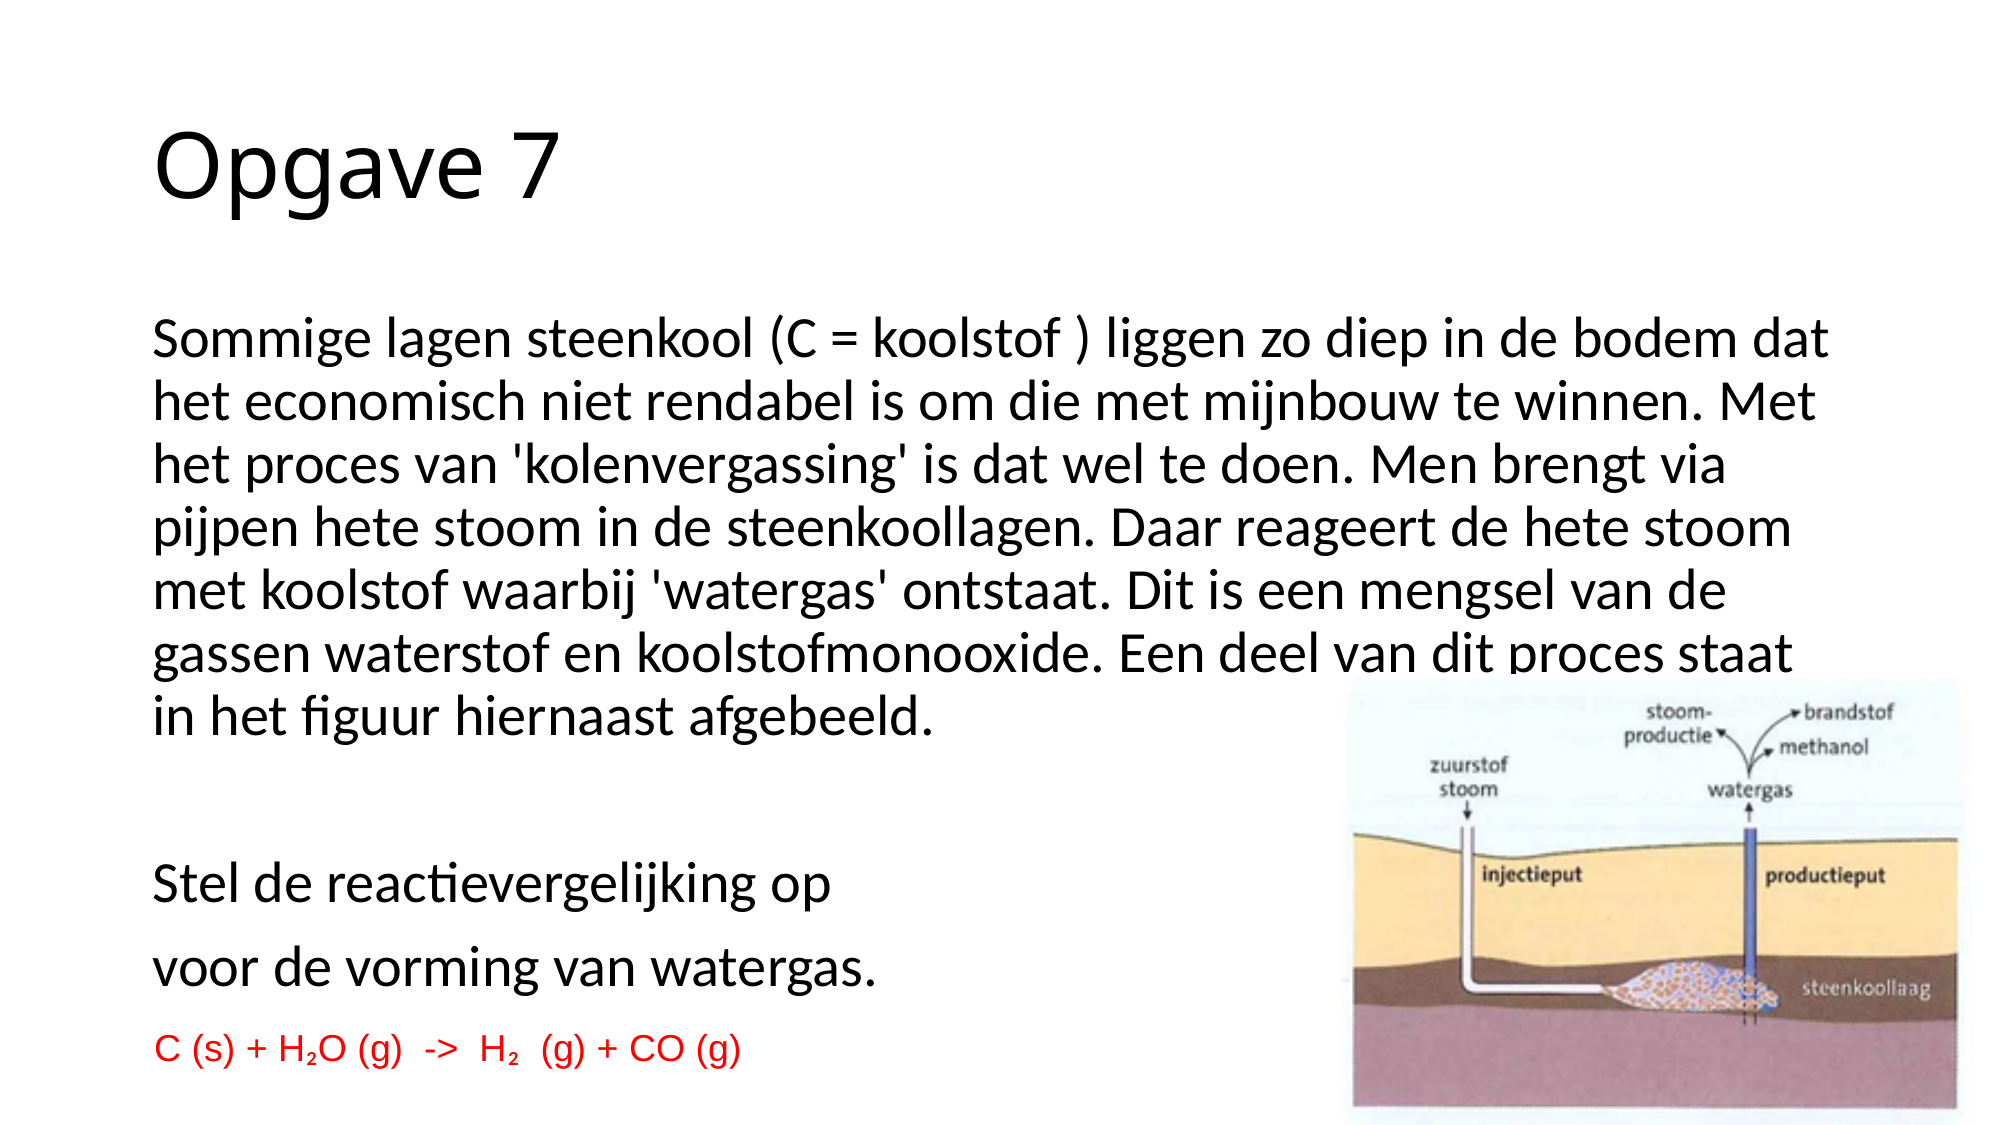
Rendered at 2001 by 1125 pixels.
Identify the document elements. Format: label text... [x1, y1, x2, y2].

list Sommige lagen steenkool (C = koolstof ) liggen zo diep in de bodem dat het economisch niet rendabel is om die met mijnbouw te winnen. Met het proces van 'kolenvergassing' is dat wel te doen. Men brengt via pijpen hete stoom in de steenkoollagen. Daar reageert de hete stoom met koolstof waarbij 'watergas' ontstaat. Dit is een mengsel van de gassen waterstof en koolstofmonooxide. Een deel van dit proces staat in het figuur hiernaast afgebeeld. Stel de reactievergelijking op voor de vorming van watergas. [137, 299, 1863, 1014]
picture [1340, 674, 1977, 1125]
text_box C (s) + H₂O (g) -> H₂ (g) + CO (g) [139, 1013, 758, 1077]
title Opgave 7 [137, 59, 1863, 278]
